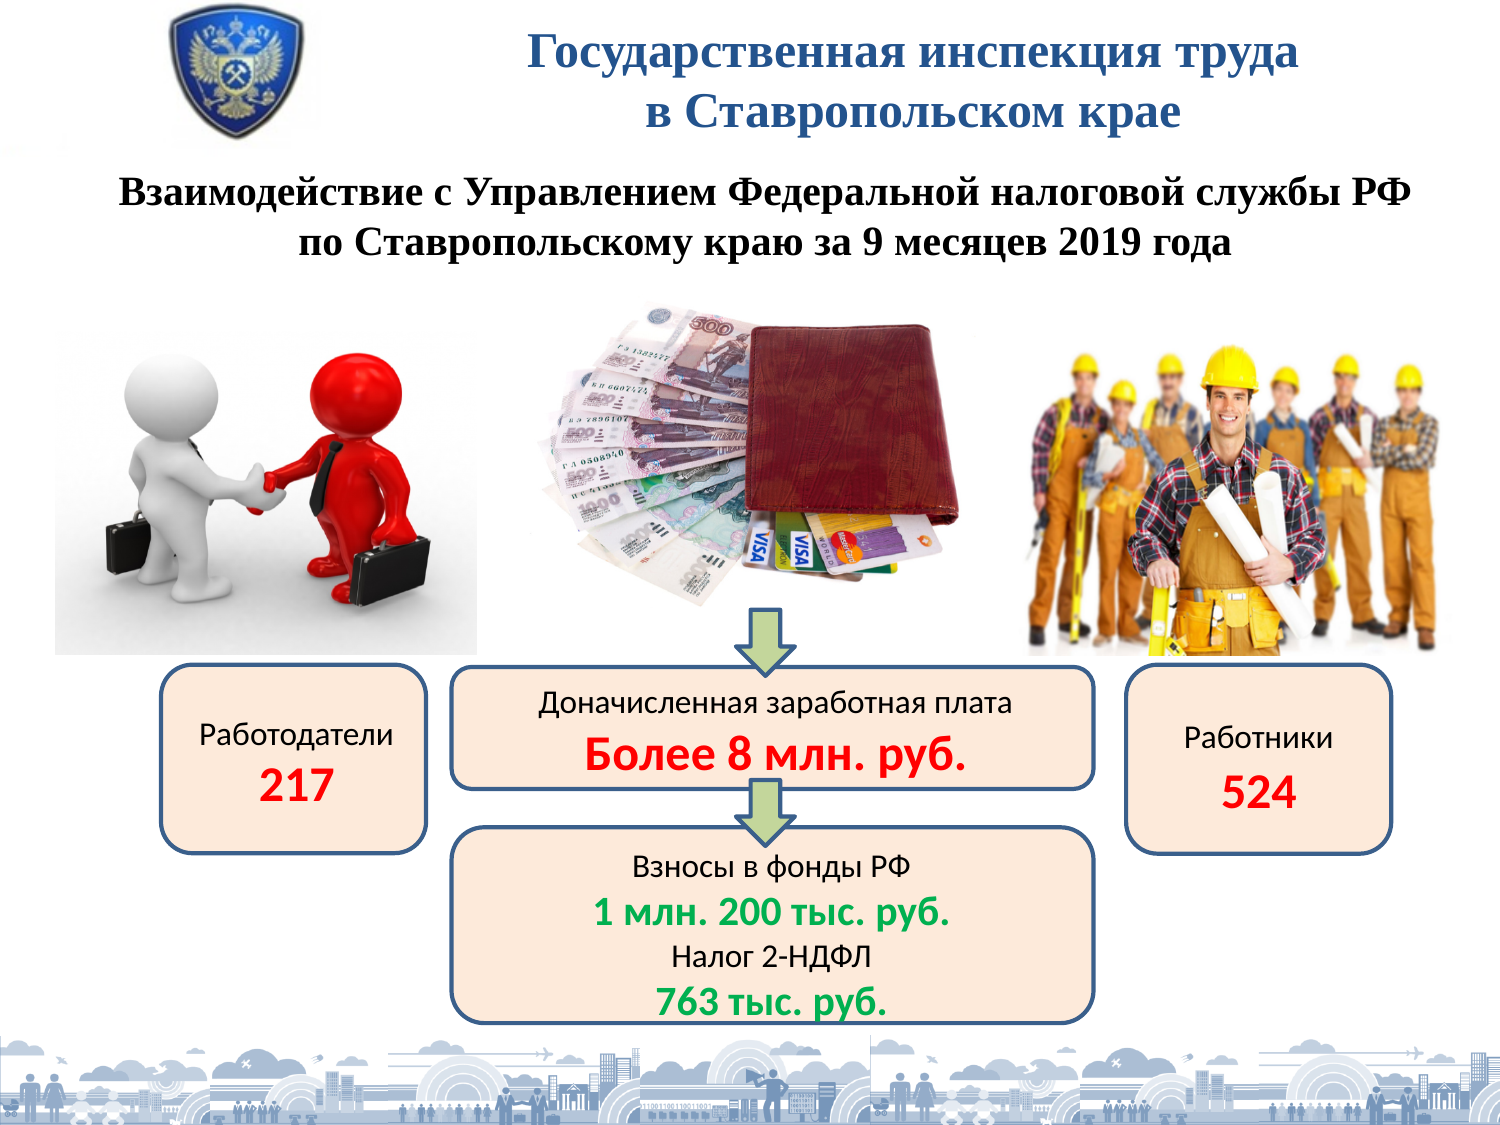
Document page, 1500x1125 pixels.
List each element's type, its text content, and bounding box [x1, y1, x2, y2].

picture [0, 0, 473, 157]
picture [55, 331, 477, 655]
picture [514, 275, 978, 629]
text_box Работодатели 217 [176, 704, 418, 820]
text_box Доначисленная заработная плата Более 8 млн. руб. [476, 672, 1076, 788]
text_box Взаимодействие с Управлением Федеральной налоговой службы РФ по Ставропольскому краю за 9 месяцев 2019 года [92, 156, 1439, 272]
text_box [780, 825, 1096, 1024]
text_box [774, 664, 1096, 792]
text_box [733, 777, 797, 849]
text_box Взносы в фонды РФ 1 млн. 200 тыс. руб. Налог 2-НДФЛ 763 тыс. руб. [472, 836, 1071, 1032]
text_box [449, 825, 751, 1023]
text_box [158, 663, 429, 856]
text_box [0, 1035, 1500, 1125]
text_box [449, 664, 757, 792]
text_box [733, 637, 797, 679]
text_box Работники 524 [1138, 691, 1380, 826]
text_box Государственная инспекция труда в Ставропольском крае [477, 10, 1500, 145]
text_box [1124, 665, 1394, 856]
picture [1014, 332, 1460, 656]
